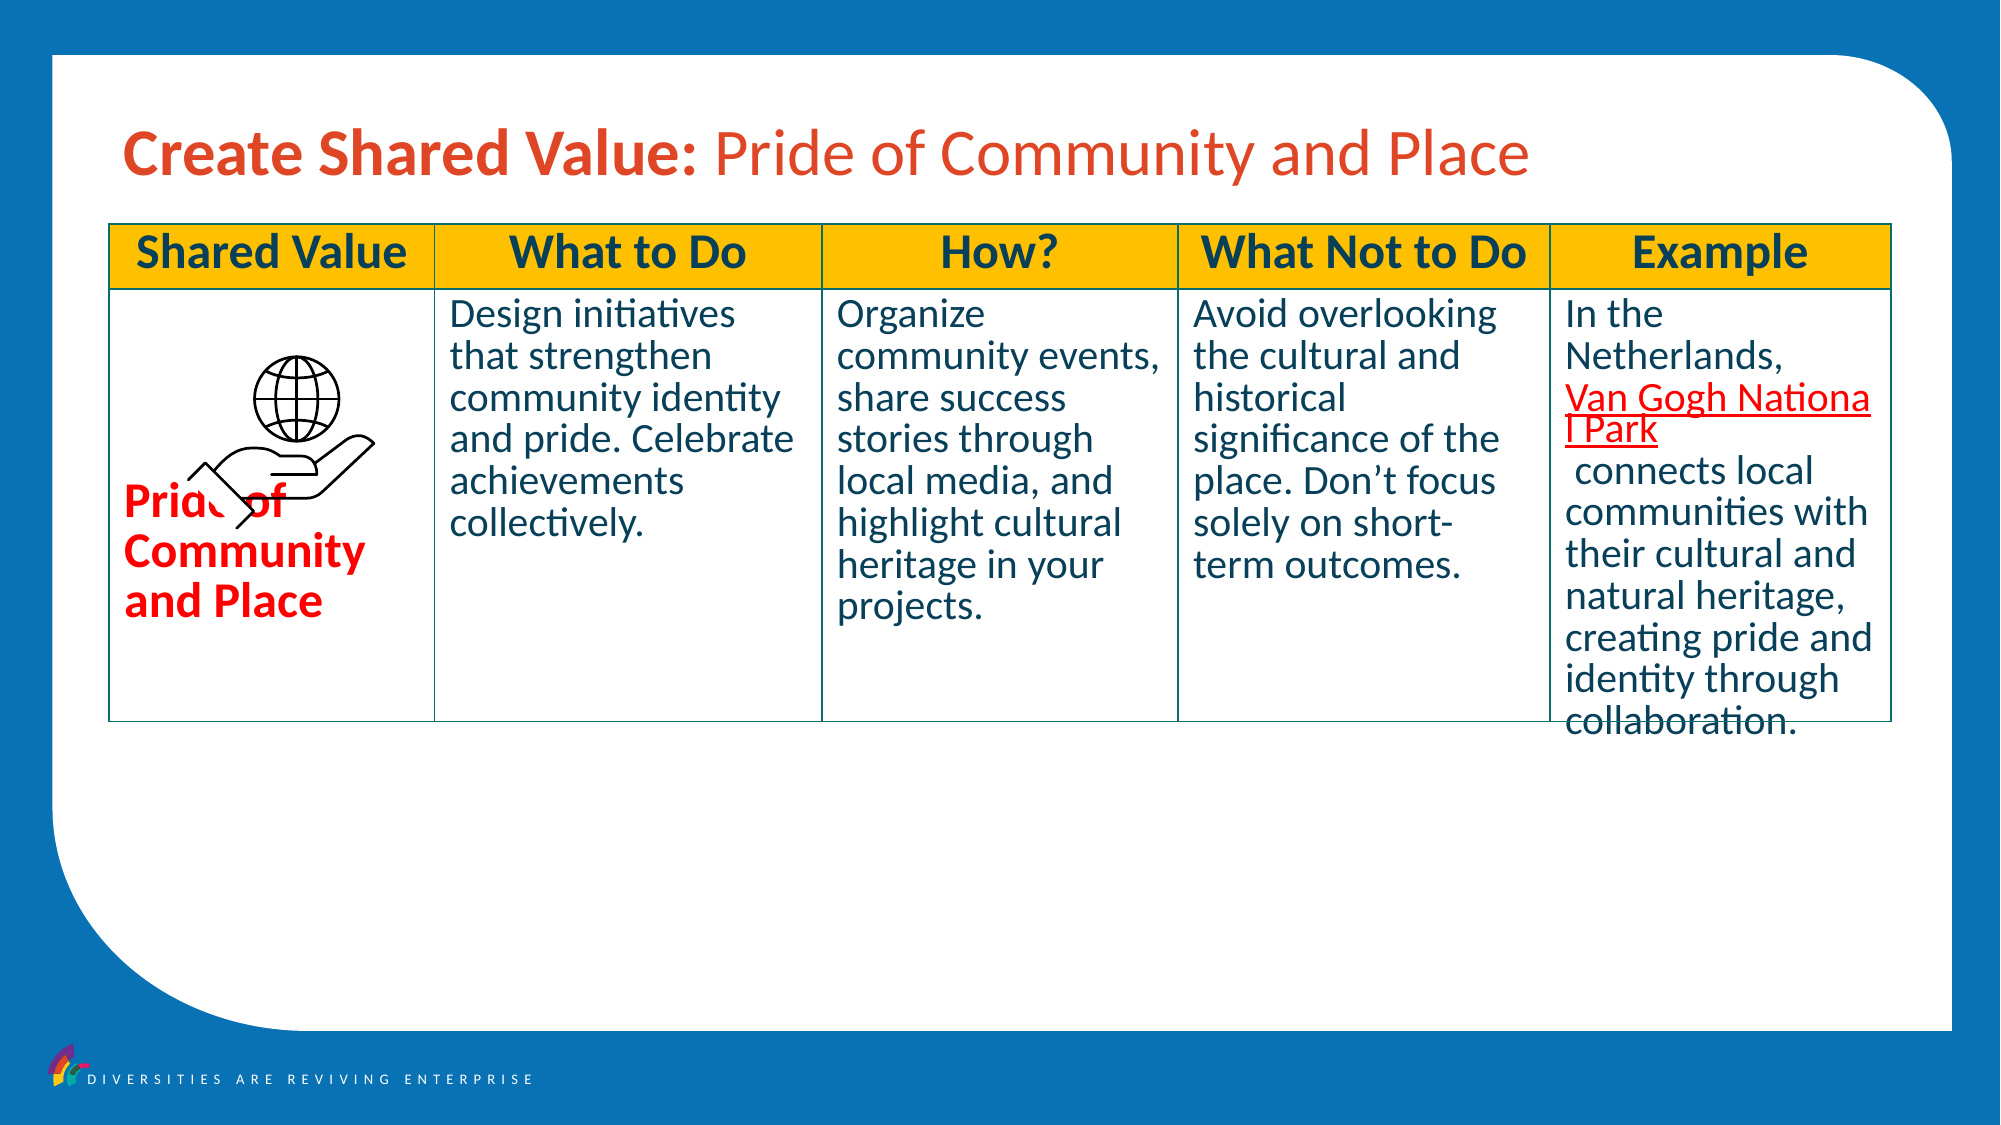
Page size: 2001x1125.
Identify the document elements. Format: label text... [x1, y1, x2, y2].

table_cell Organize community events, share success stories through local media, and highlight cultural heritage in your projects. [823, 290, 1177, 721]
text_box Create Shared Value: Pride of Community and Place [109, 110, 1848, 243]
table_cell Avoid overlooking the cultural and historical significance of the place. Don’t focus solely on short-term outcomes. [1179, 290, 1549, 721]
table_header Shared Value [110, 243, 434, 288]
table_header What to Do [435, 243, 821, 288]
table_cell In the Netherlands, Van Gogh National Park connects local communities with their cultural and natural heritage, creating pride and identity through collaboration. [1551, 290, 1890, 721]
table_cell Design initiatives that strengthen community identity and pride. Celebrate achievements collectively. [435, 290, 821, 721]
table_header Example [1551, 225, 1890, 288]
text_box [188, 356, 374, 529]
table_header How? [823, 243, 1177, 288]
table_cell Pride of Community and Place [110, 290, 434, 721]
table_header What Not to Do [1179, 243, 1549, 288]
